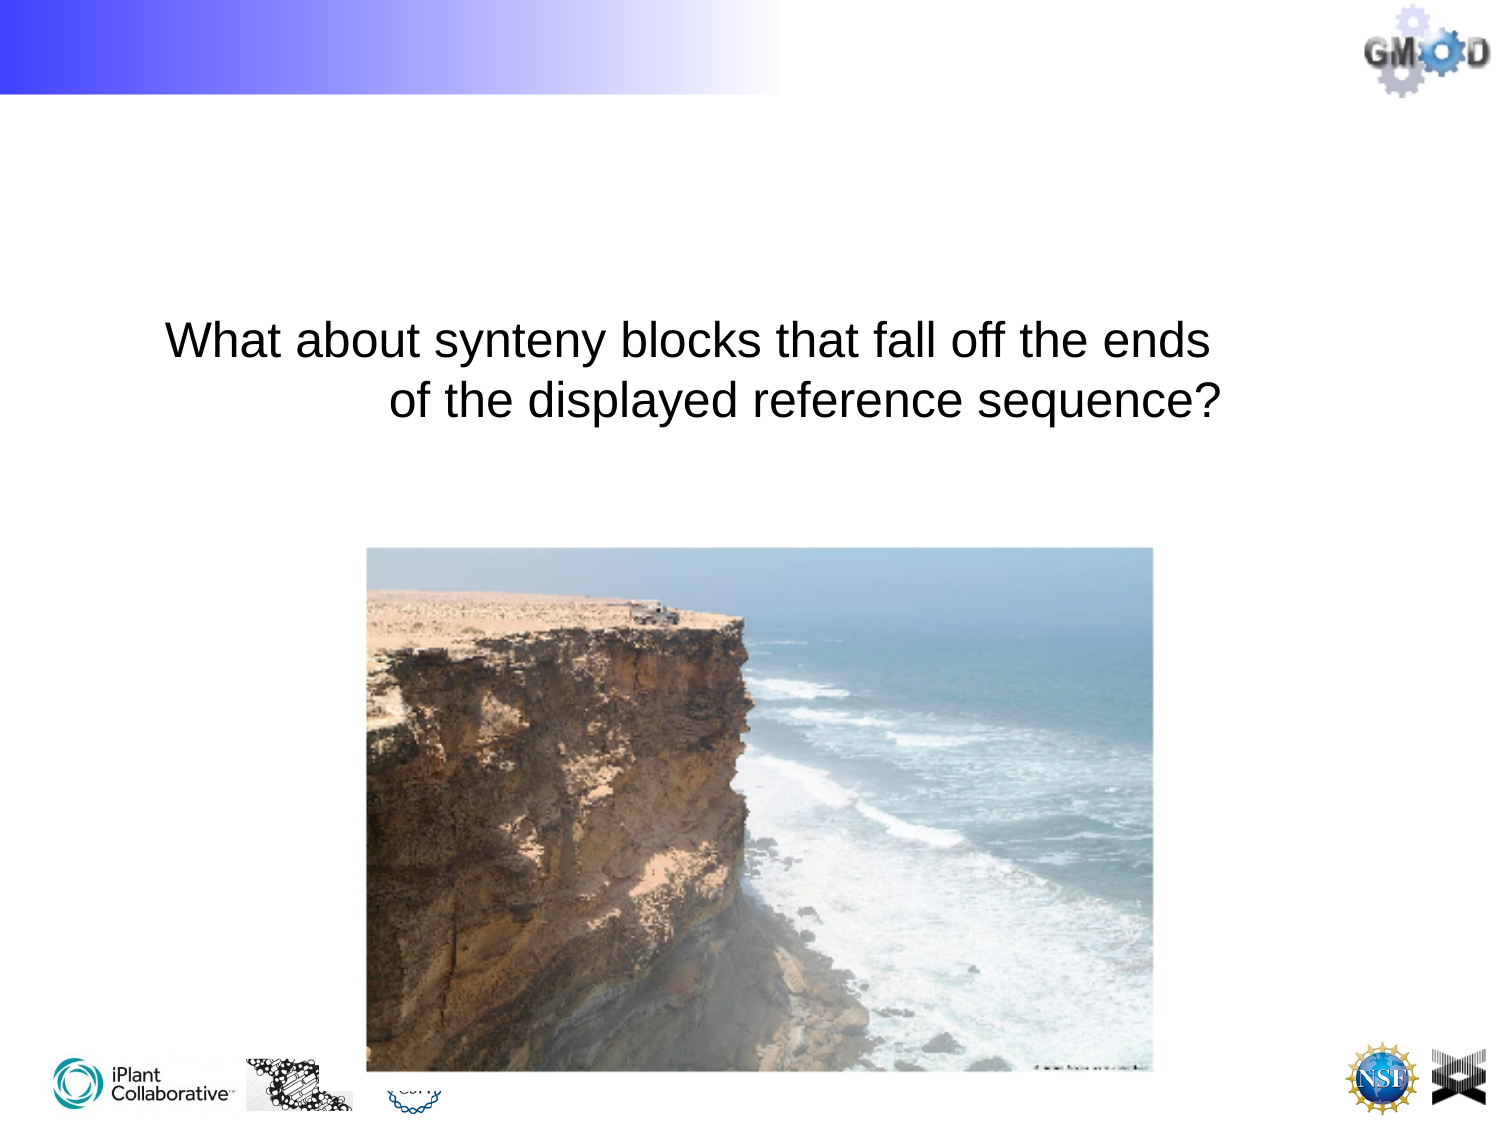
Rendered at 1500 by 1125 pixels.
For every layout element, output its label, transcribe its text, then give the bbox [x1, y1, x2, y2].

picture [39, 1053, 240, 1115]
picture [246, 496, 1185, 1116]
text_box [0, 0, 1497, 98]
picture [1431, 1049, 1487, 1105]
picture [1344, 1040, 1420, 1116]
text_box What about synteny blocks that fall off the ends of the displayed reference sequence? [150, 299, 1442, 675]
